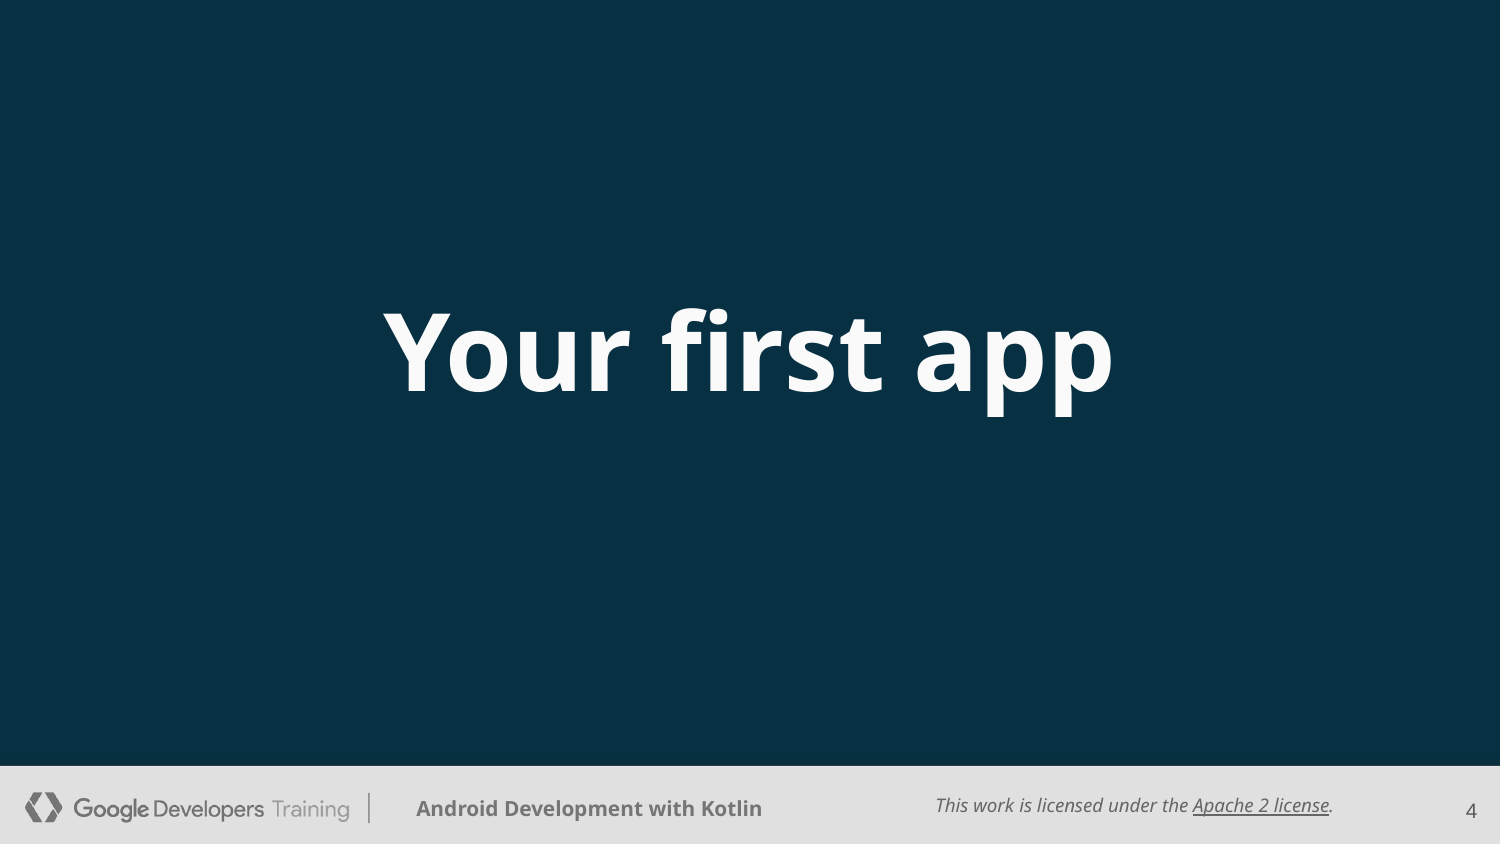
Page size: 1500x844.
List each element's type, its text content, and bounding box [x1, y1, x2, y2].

picture [0, 0, 1500, 844]
text_box Your first app [51, 127, 1449, 429]
slide_number ‹#› [1402, 777, 1493, 842]
